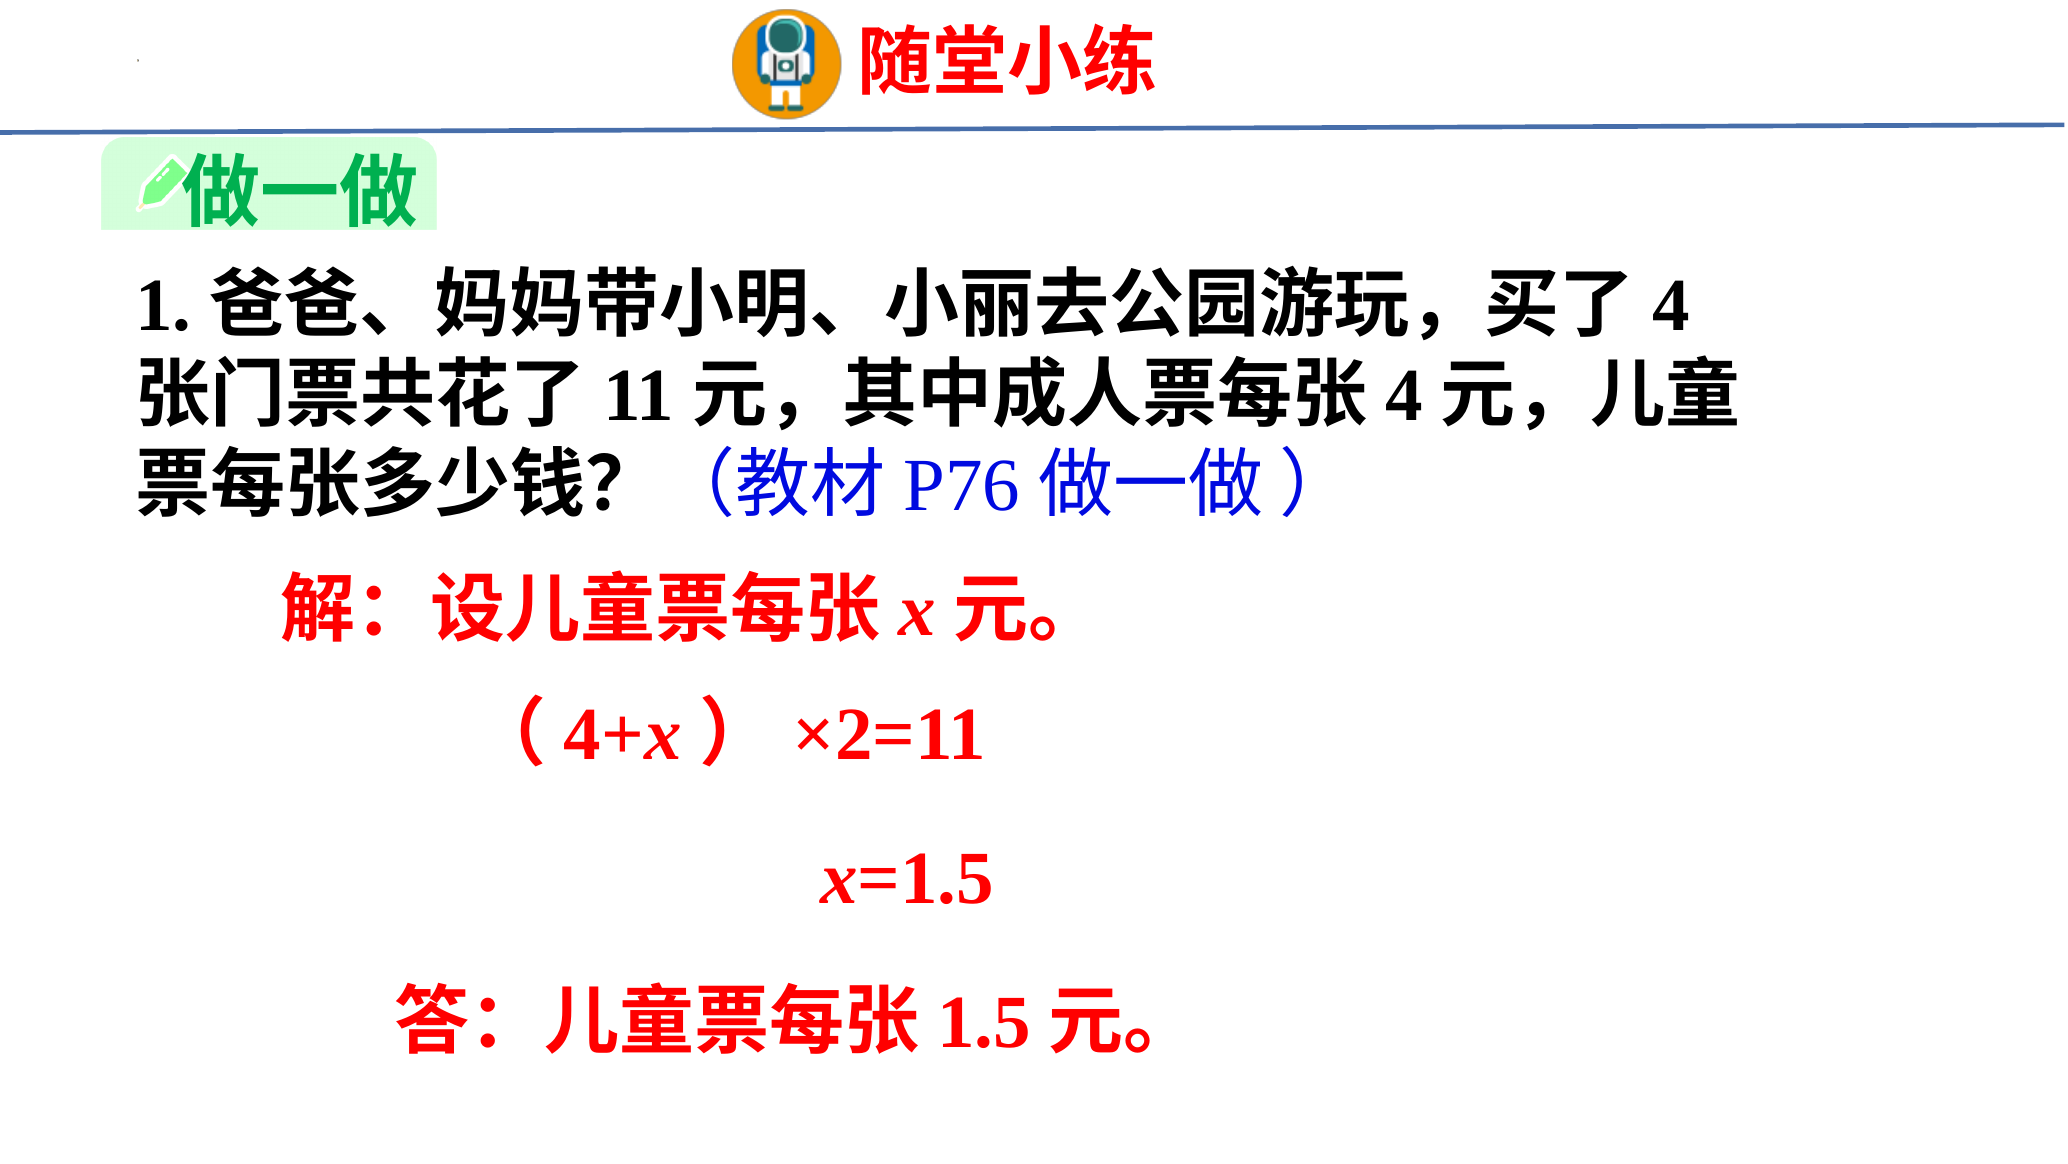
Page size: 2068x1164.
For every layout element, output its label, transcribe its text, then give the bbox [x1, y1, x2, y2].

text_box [101, 133, 514, 245]
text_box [0, 124, 2065, 133]
text_box 答：儿童票每张1.5元。 [379, 965, 1214, 1071]
picture [731, 8, 843, 121]
text_box 随堂小练 [842, 6, 1173, 111]
text_box x=1.5 [805, 821, 1010, 926]
text_box 解：设儿童票每张x元。 [265, 553, 1119, 658]
text_box （4+x）×2=11 [456, 676, 1002, 782]
text_box 1.爸爸、妈妈带小明、小丽去公园游玩，买了4张门票共花了11元，其中成人票每张4元，儿童票每张多少钱？（教材P76做一做 ） [120, 247, 1766, 533]
